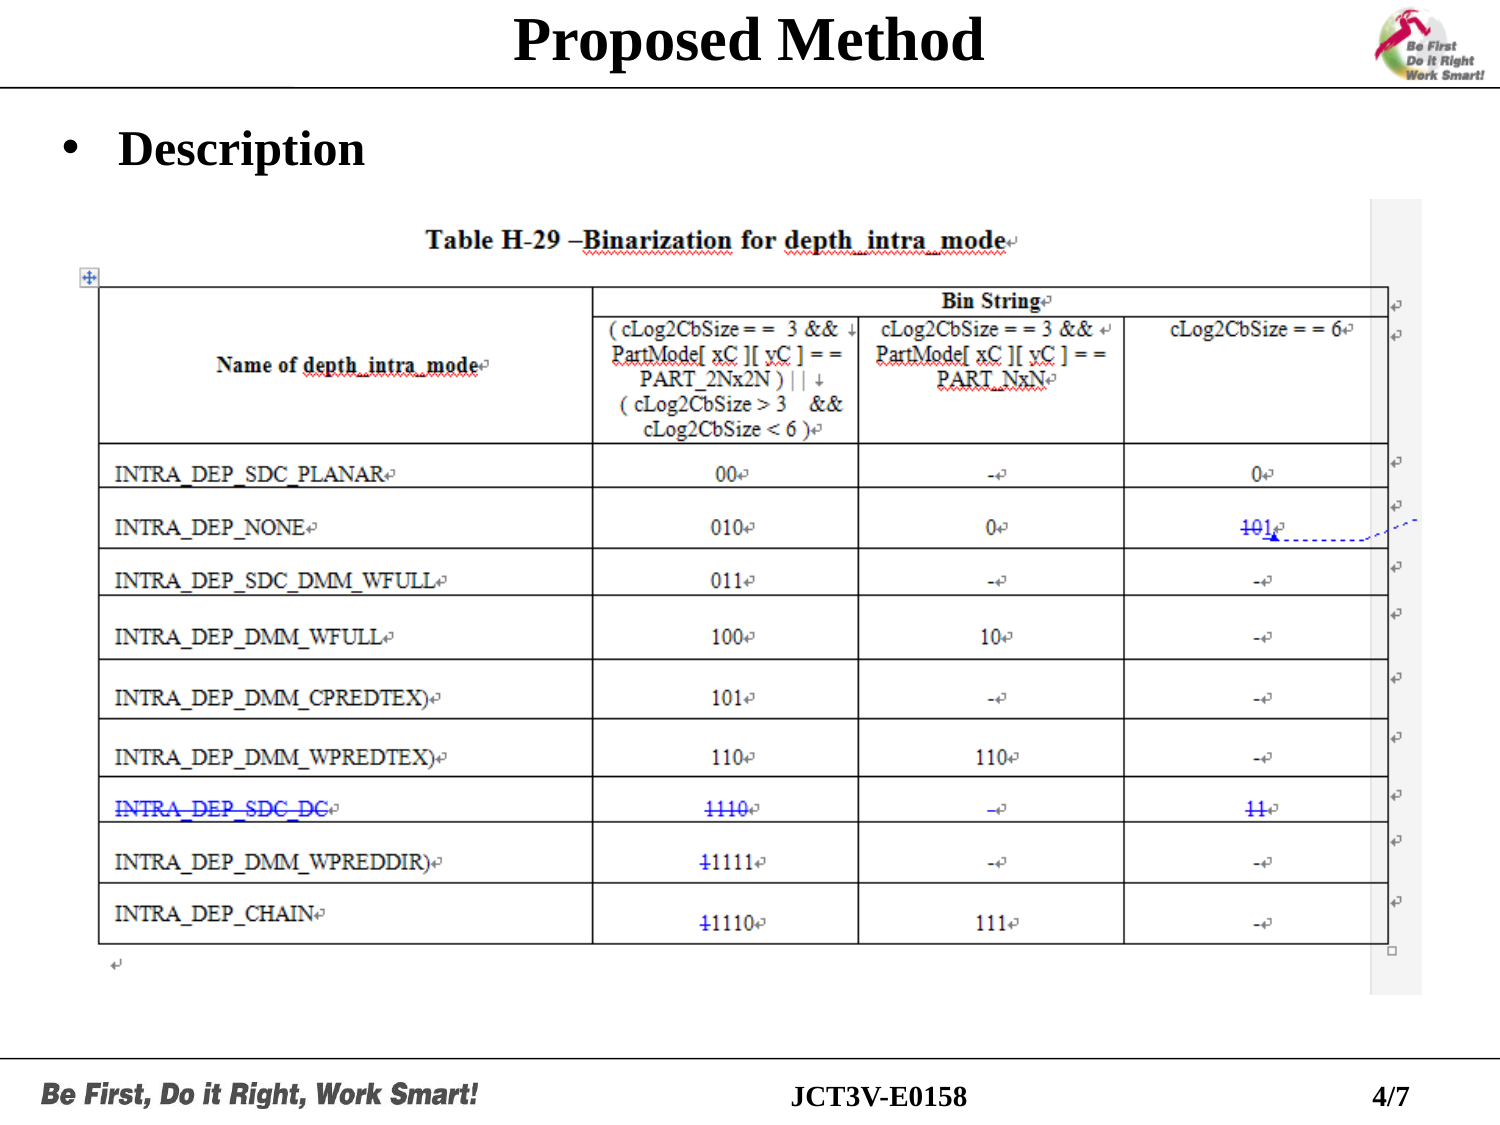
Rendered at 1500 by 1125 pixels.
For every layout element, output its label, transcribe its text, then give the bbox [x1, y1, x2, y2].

picture [77, 198, 1423, 995]
picture [41, 1082, 478, 1109]
text_box JCT3V-E0158 [632, 1065, 983, 1125]
title Proposed Method [74, 1, 1426, 108]
slide_number 4/7 [1074, 1065, 1425, 1125]
list Description [46, 108, 1454, 1032]
picture [1426, 5, 1489, 83]
